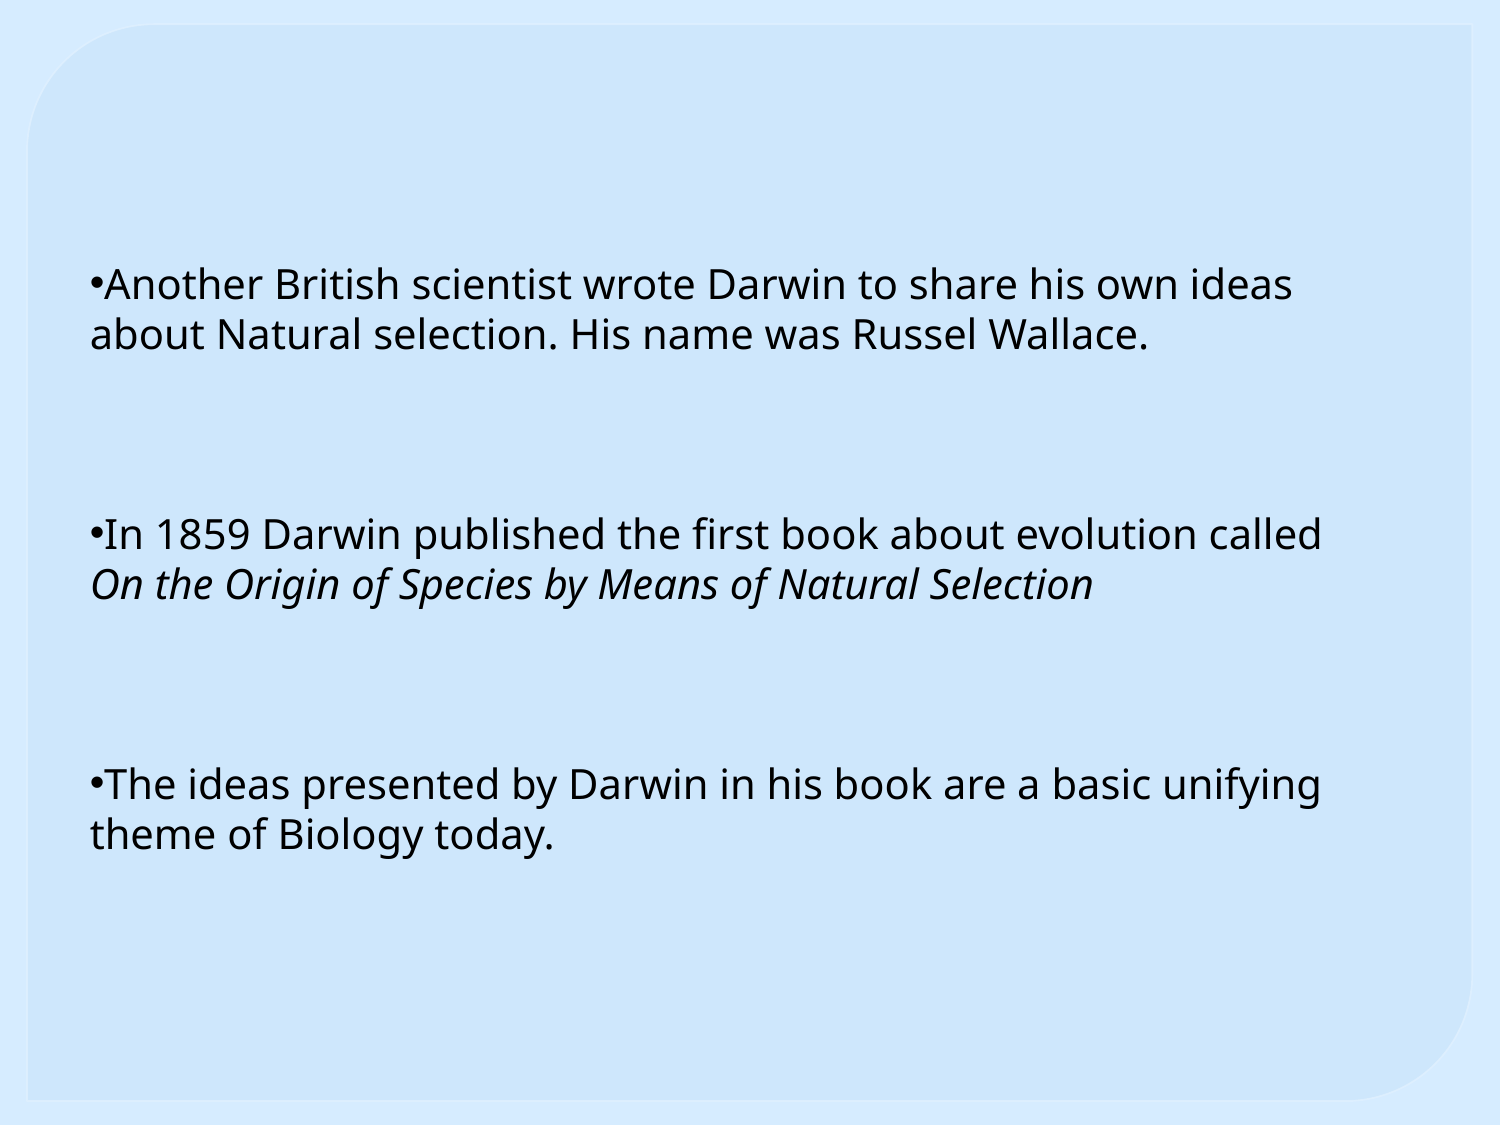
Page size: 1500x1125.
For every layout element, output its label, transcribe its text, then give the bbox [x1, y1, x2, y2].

text_box Another British scientist wrote Darwin to share his own ideas about Natural selection. His name was Russel Wallace. In 1859 Darwin published the first book about evolution called On the Origin of Species by Means of Natural Selection The ideas presented by Darwin in his book are a basic unifying theme of Biology today. [75, 99, 1375, 910]
